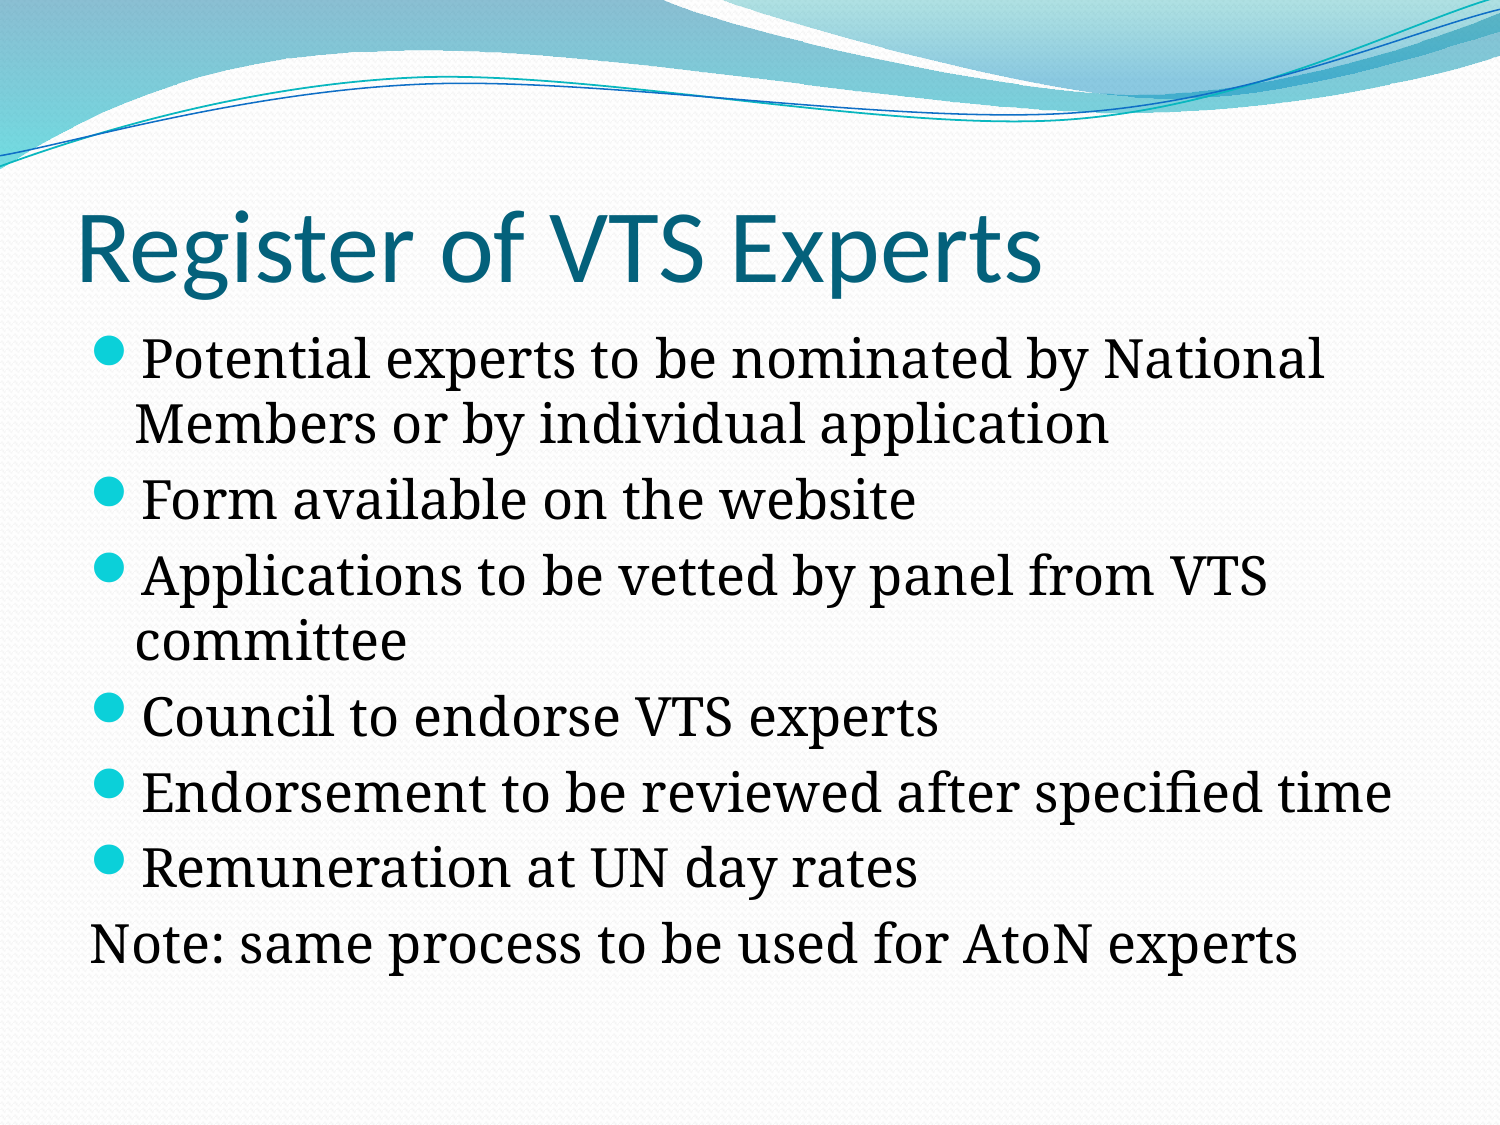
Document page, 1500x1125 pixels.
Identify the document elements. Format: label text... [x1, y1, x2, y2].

list Potential experts to be nominated by National Members or by individual application Form available on the website Applications to be vetted by panel from VTS committee Council to endorse VTS experts Endorsement to be reviewed after specified time Remuneration at UN day rates Note: same process to be used for AtoN experts [75, 317, 1425, 1038]
title Register of VTS Experts [75, 115, 1425, 303]
